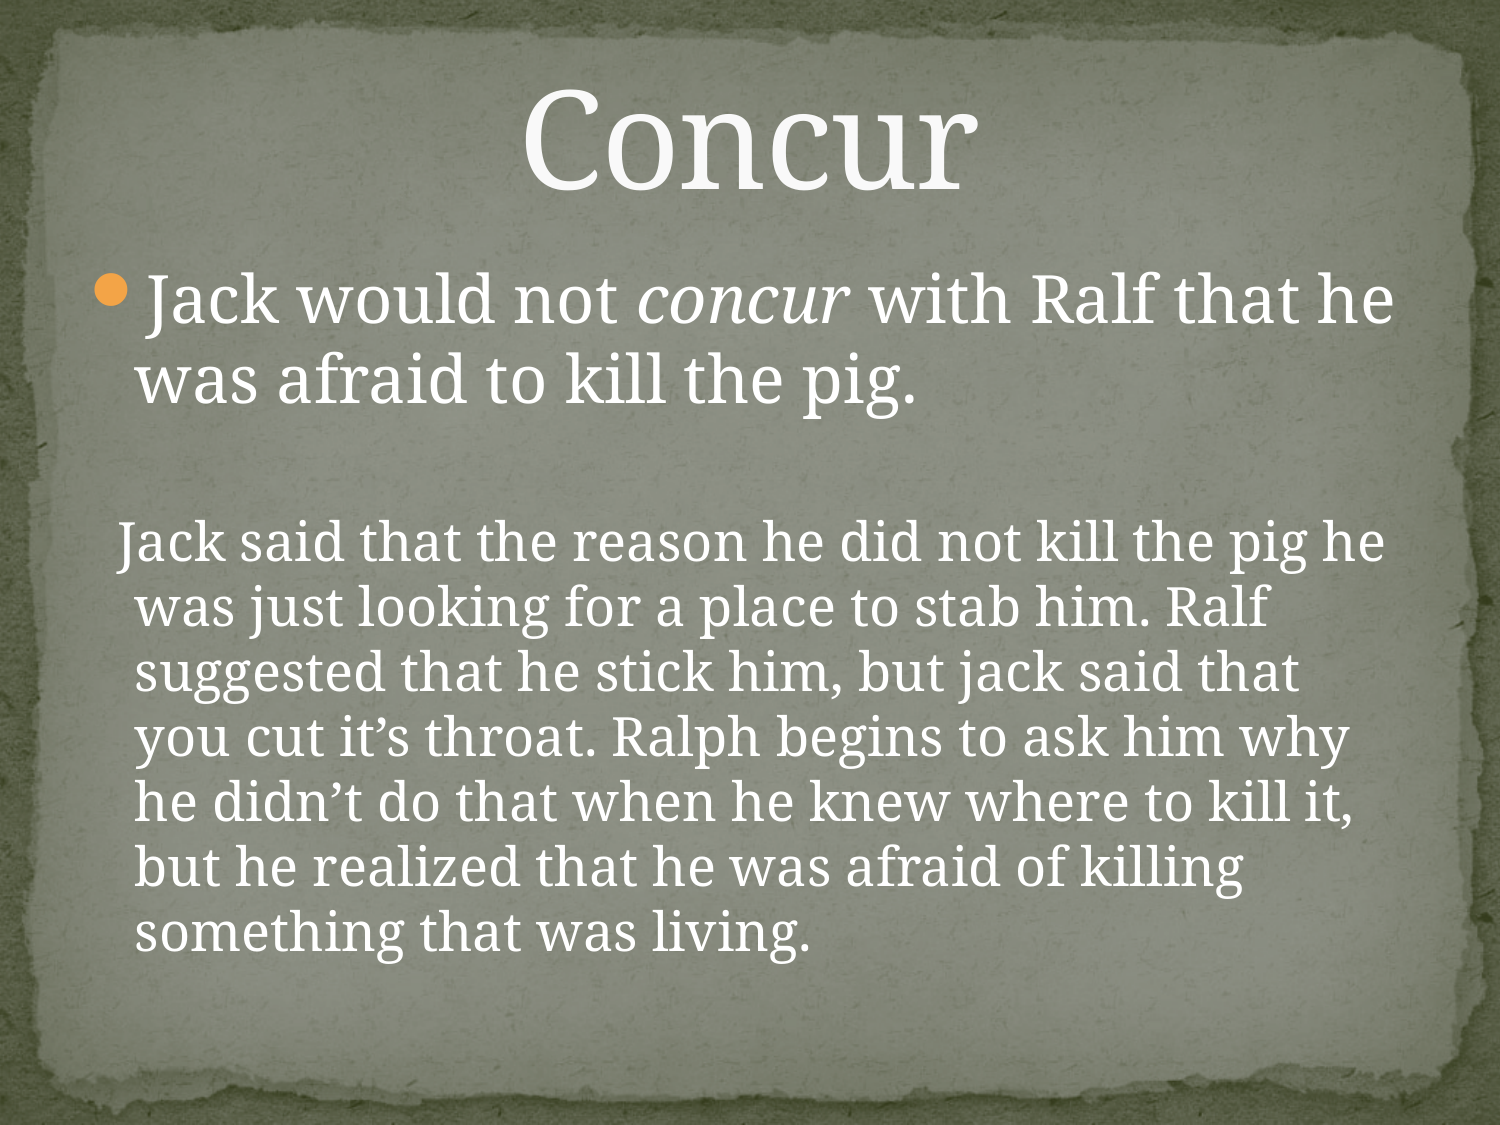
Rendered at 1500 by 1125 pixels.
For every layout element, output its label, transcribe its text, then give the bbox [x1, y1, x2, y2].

list Jack would not concur with Ralf that he was afraid to kill the pig. Jack said that the reason he did not kill the pig he was just looking for a place to stab him. Ralf suggested that he stick him, but jack said that you cut it’s throat. Ralph begins to ask him why he didn’t do that when he knew where to kill it, but he realized that he was afraid of killing something that was living. [75, 249, 1425, 1000]
title Concur [74, 24, 1425, 225]
